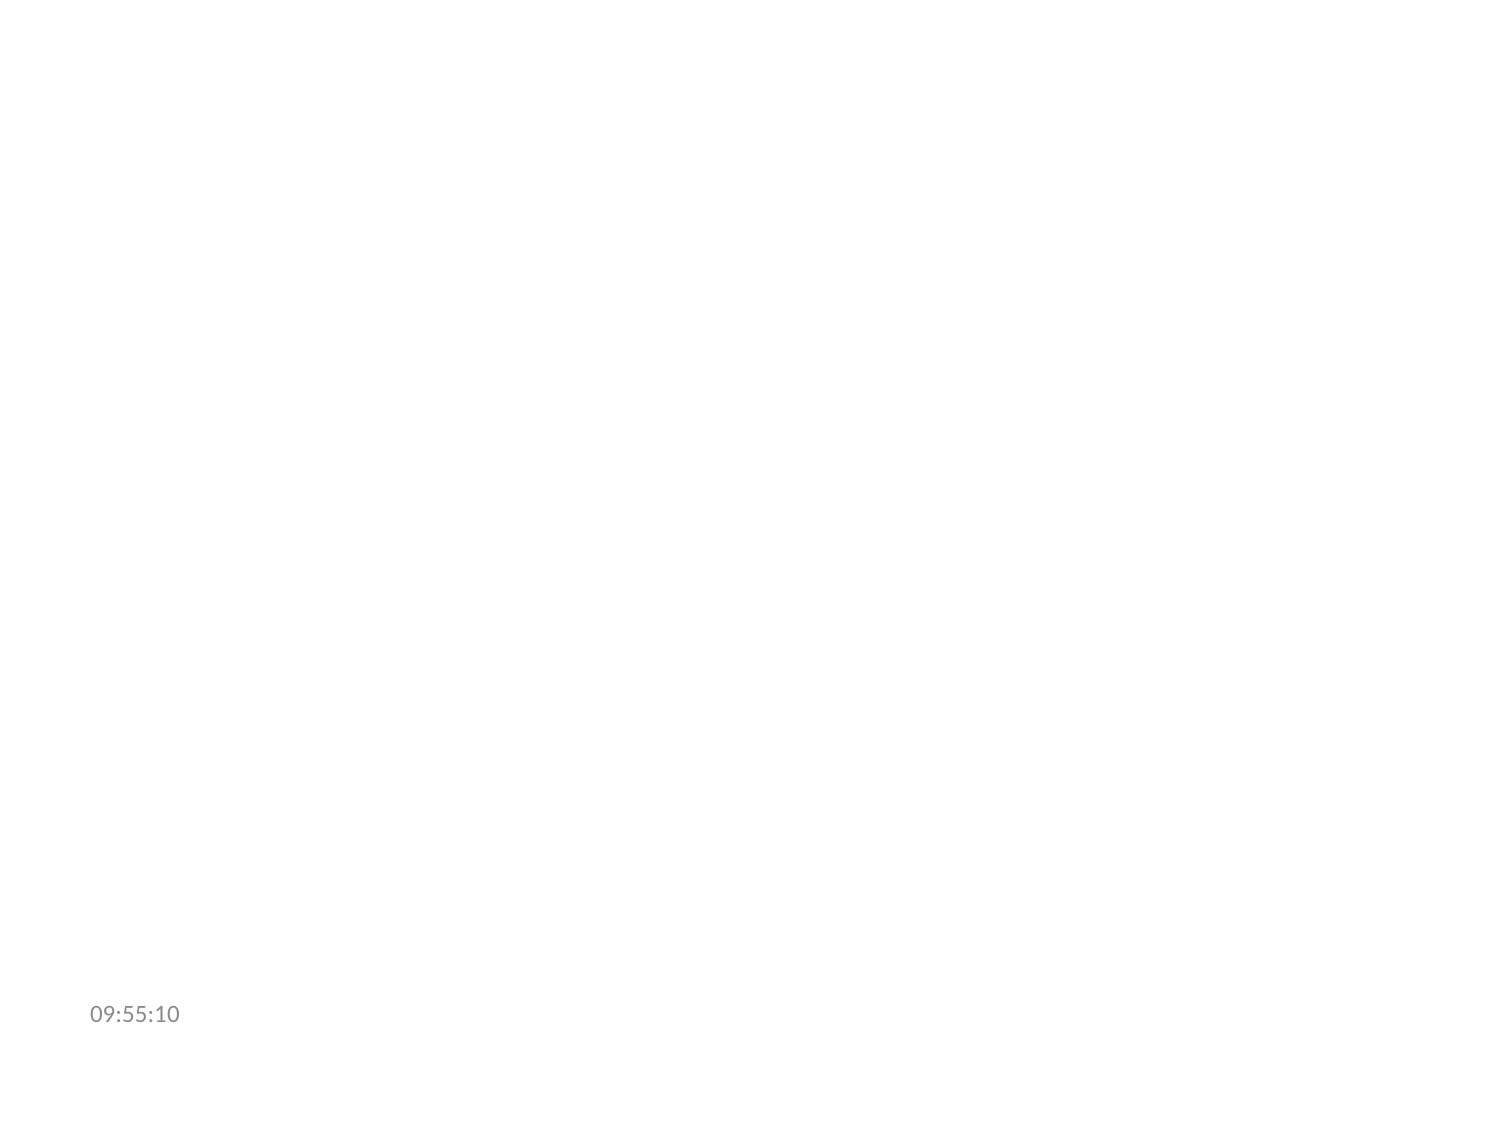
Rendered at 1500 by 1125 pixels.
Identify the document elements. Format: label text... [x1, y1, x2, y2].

text_box 15:35:09 [75, 982, 425, 1043]
